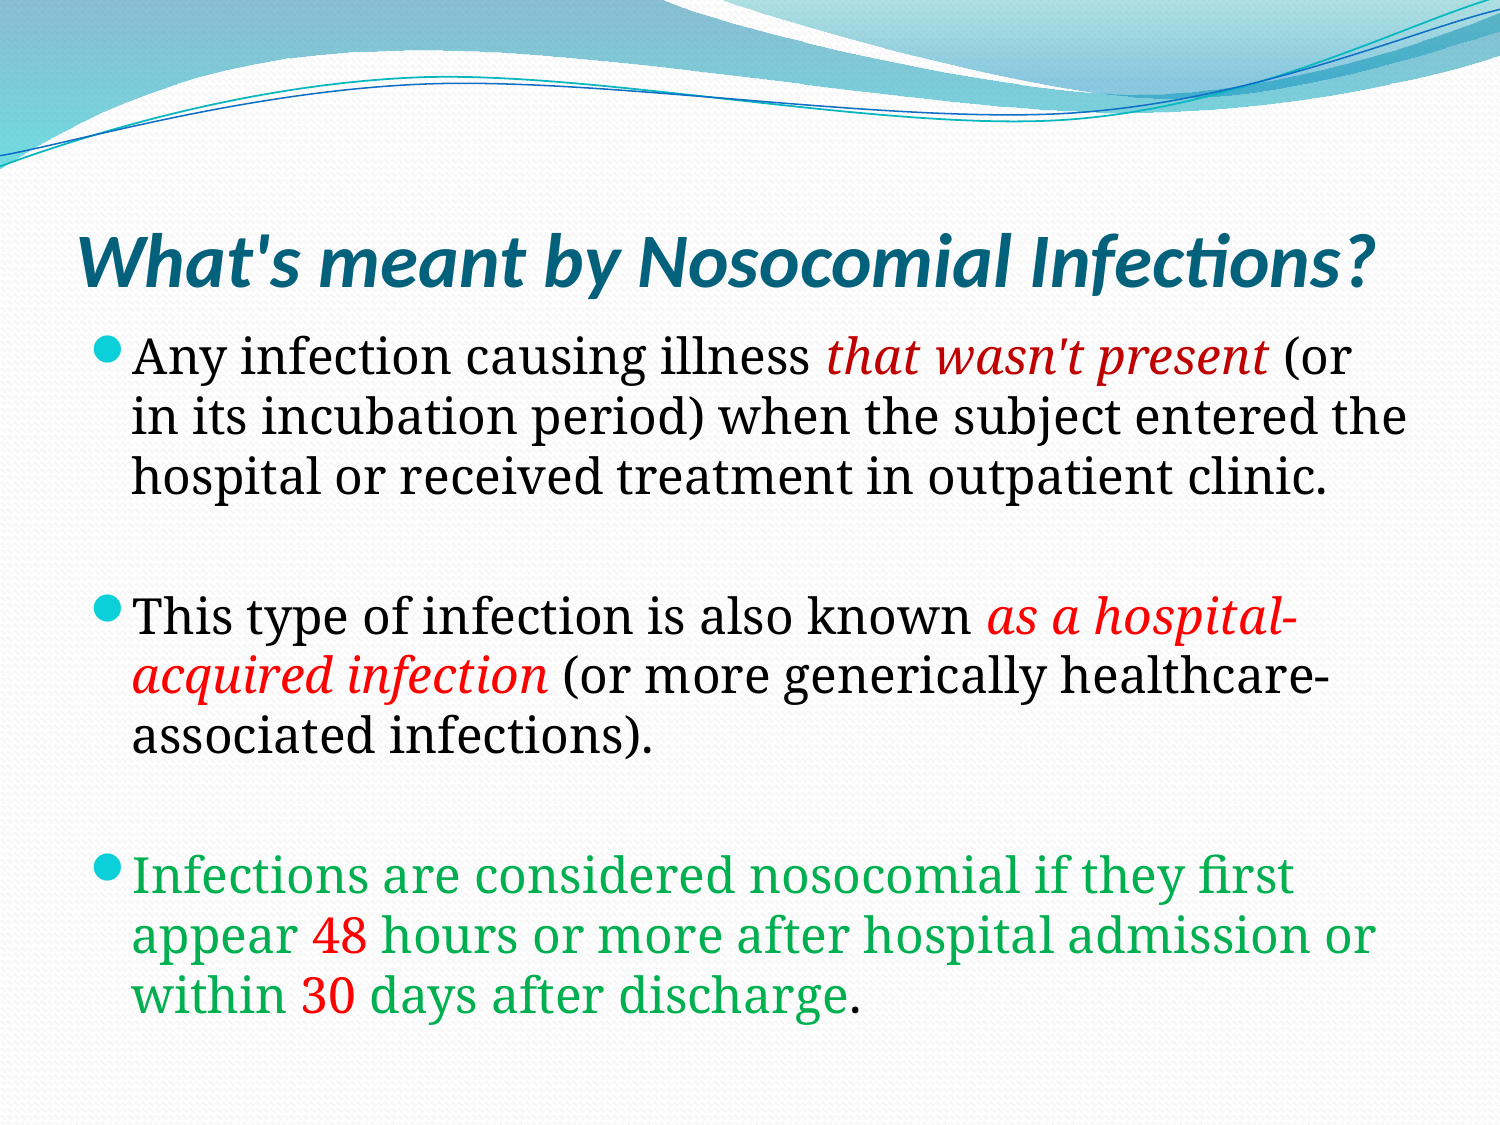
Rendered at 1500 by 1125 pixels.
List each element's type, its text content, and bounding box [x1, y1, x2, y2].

list Any infection causing illness that wasn't present (or in its incubation period) when the subject entered the hospital or received treatment in outpatient clinic. This type of infection is also known as a hospital-acquired infection (or more generically healthcare-associated infections). Infections are considered nosocomial if they first appear 48 hours or more after hospital admission or within 30 days after discharge. [75, 317, 1425, 1038]
title What's meant by Nosocomial Infections? [75, 115, 1425, 303]
